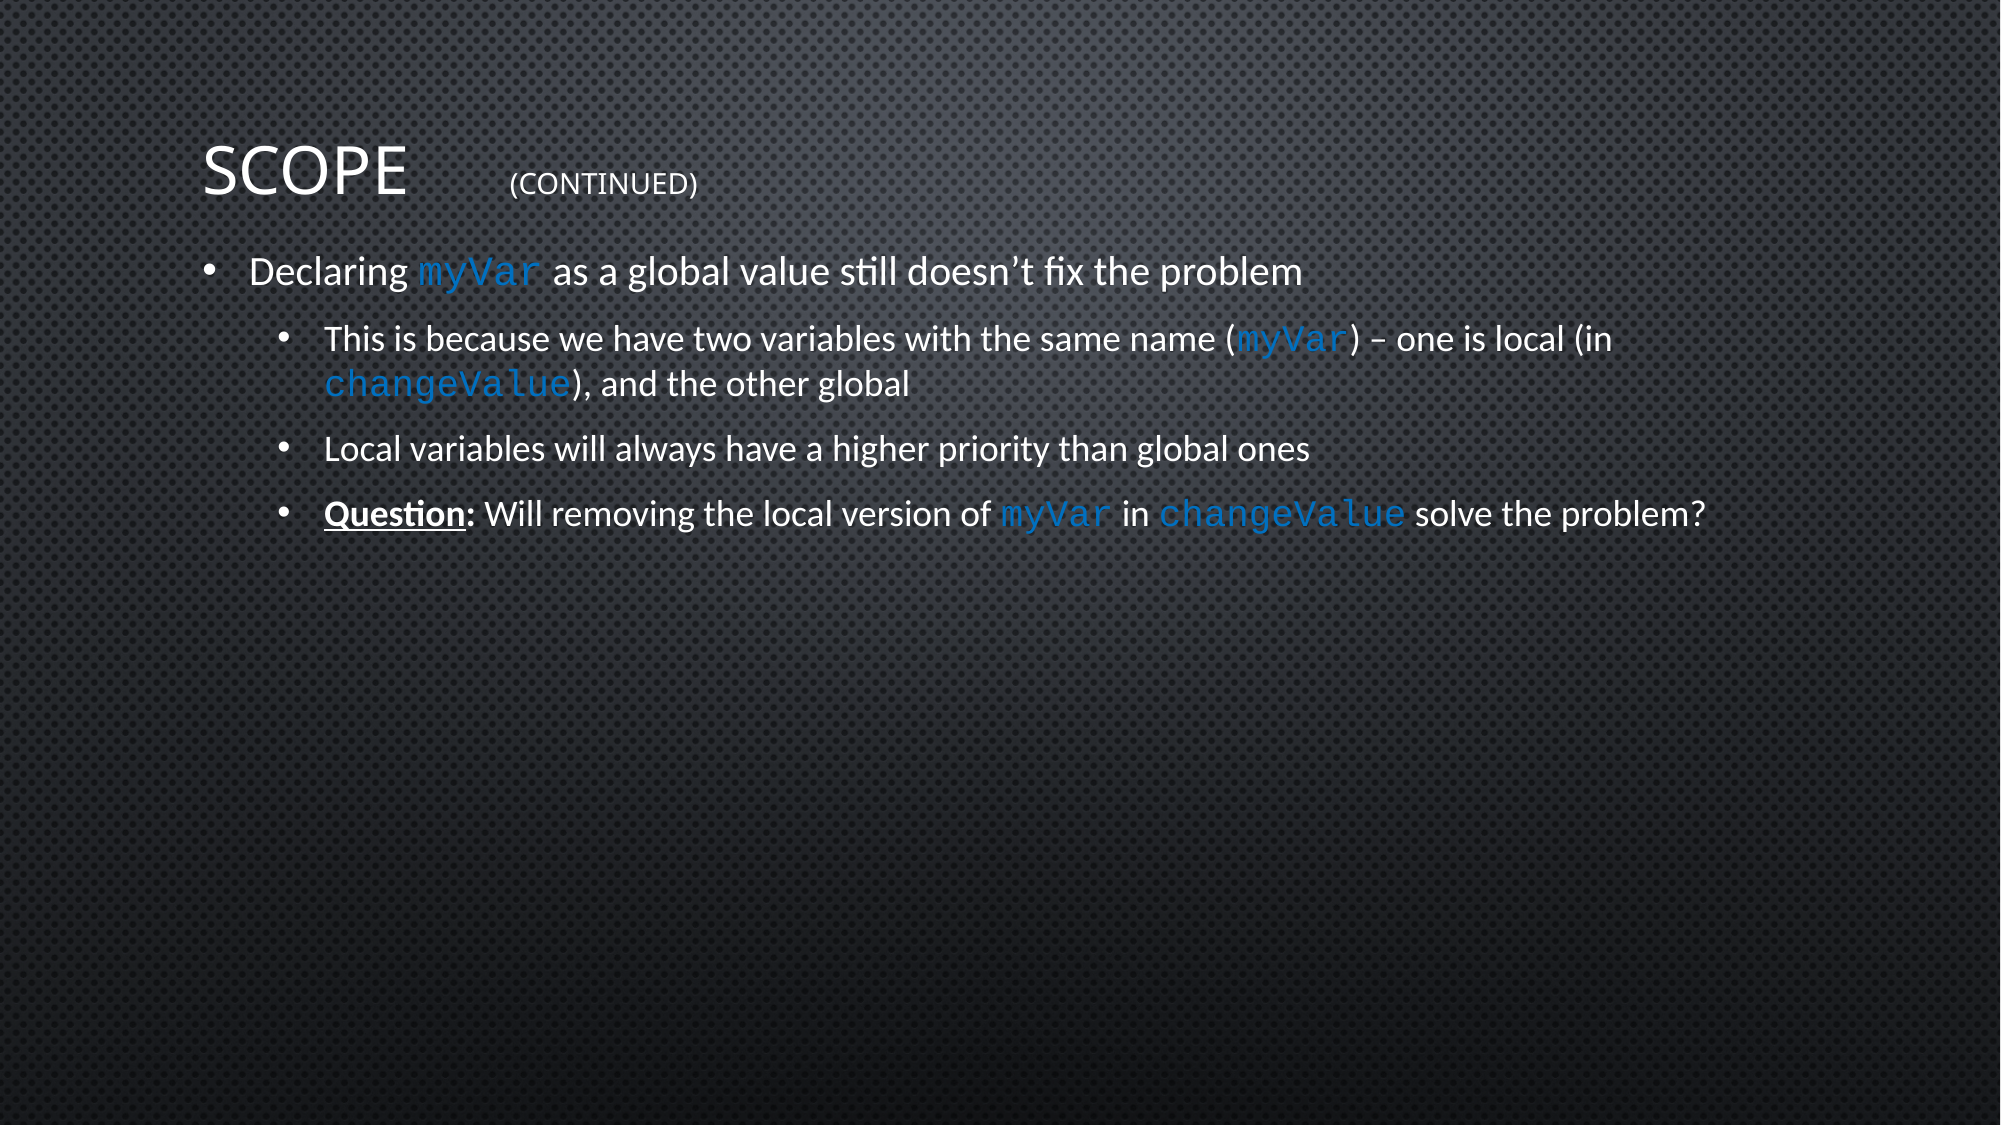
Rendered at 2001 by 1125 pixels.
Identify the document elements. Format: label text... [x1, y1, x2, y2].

list Declaring myVar as a global value still doesn’t fix the problem This is because we have two variables with the same name (myVar) – one is local (in changeValue), and the other global Local variables will always have a higher priority than global ones Question: Will removing the local version of myVar in changeValue solve the problem? [187, 236, 1813, 950]
title Scope (Continued) [187, 99, 1813, 236]
